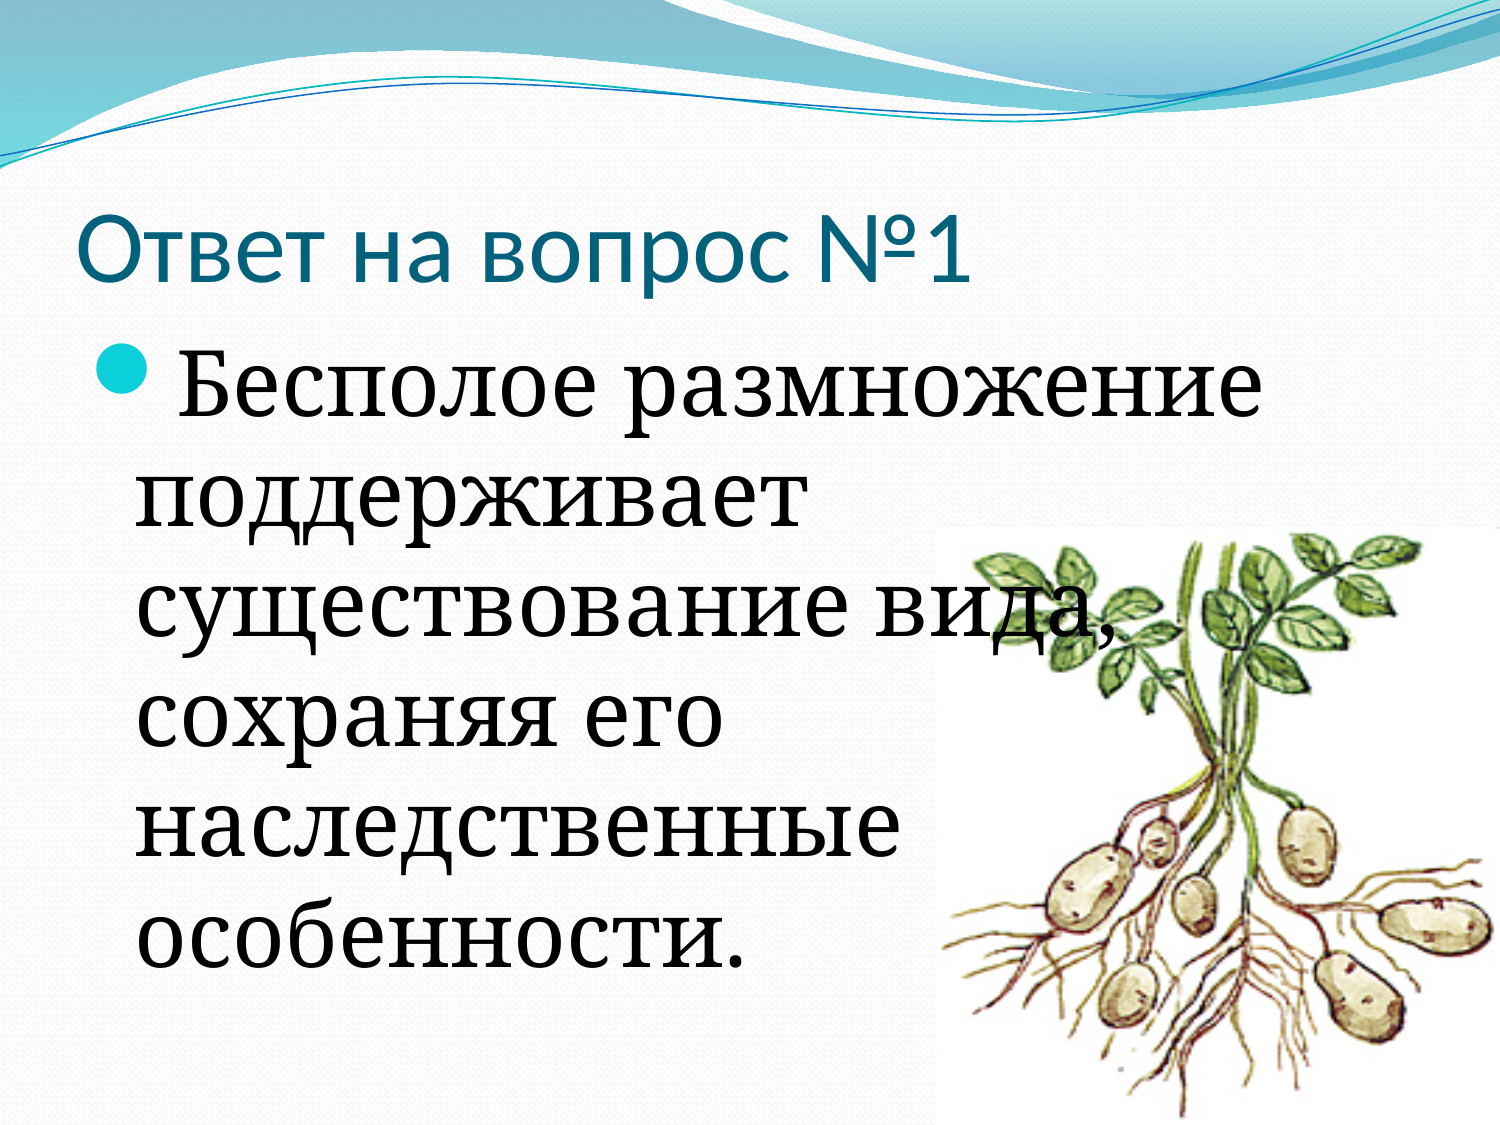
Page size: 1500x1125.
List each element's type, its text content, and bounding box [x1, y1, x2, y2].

title Ответ на вопрос №1 [75, 115, 1425, 303]
text_box [930, 528, 937, 1038]
list Бесполое размножение поддерживает существование вида, сохраняя его наследственные особенности. [75, 317, 1425, 1038]
picture [937, 527, 1500, 1125]
